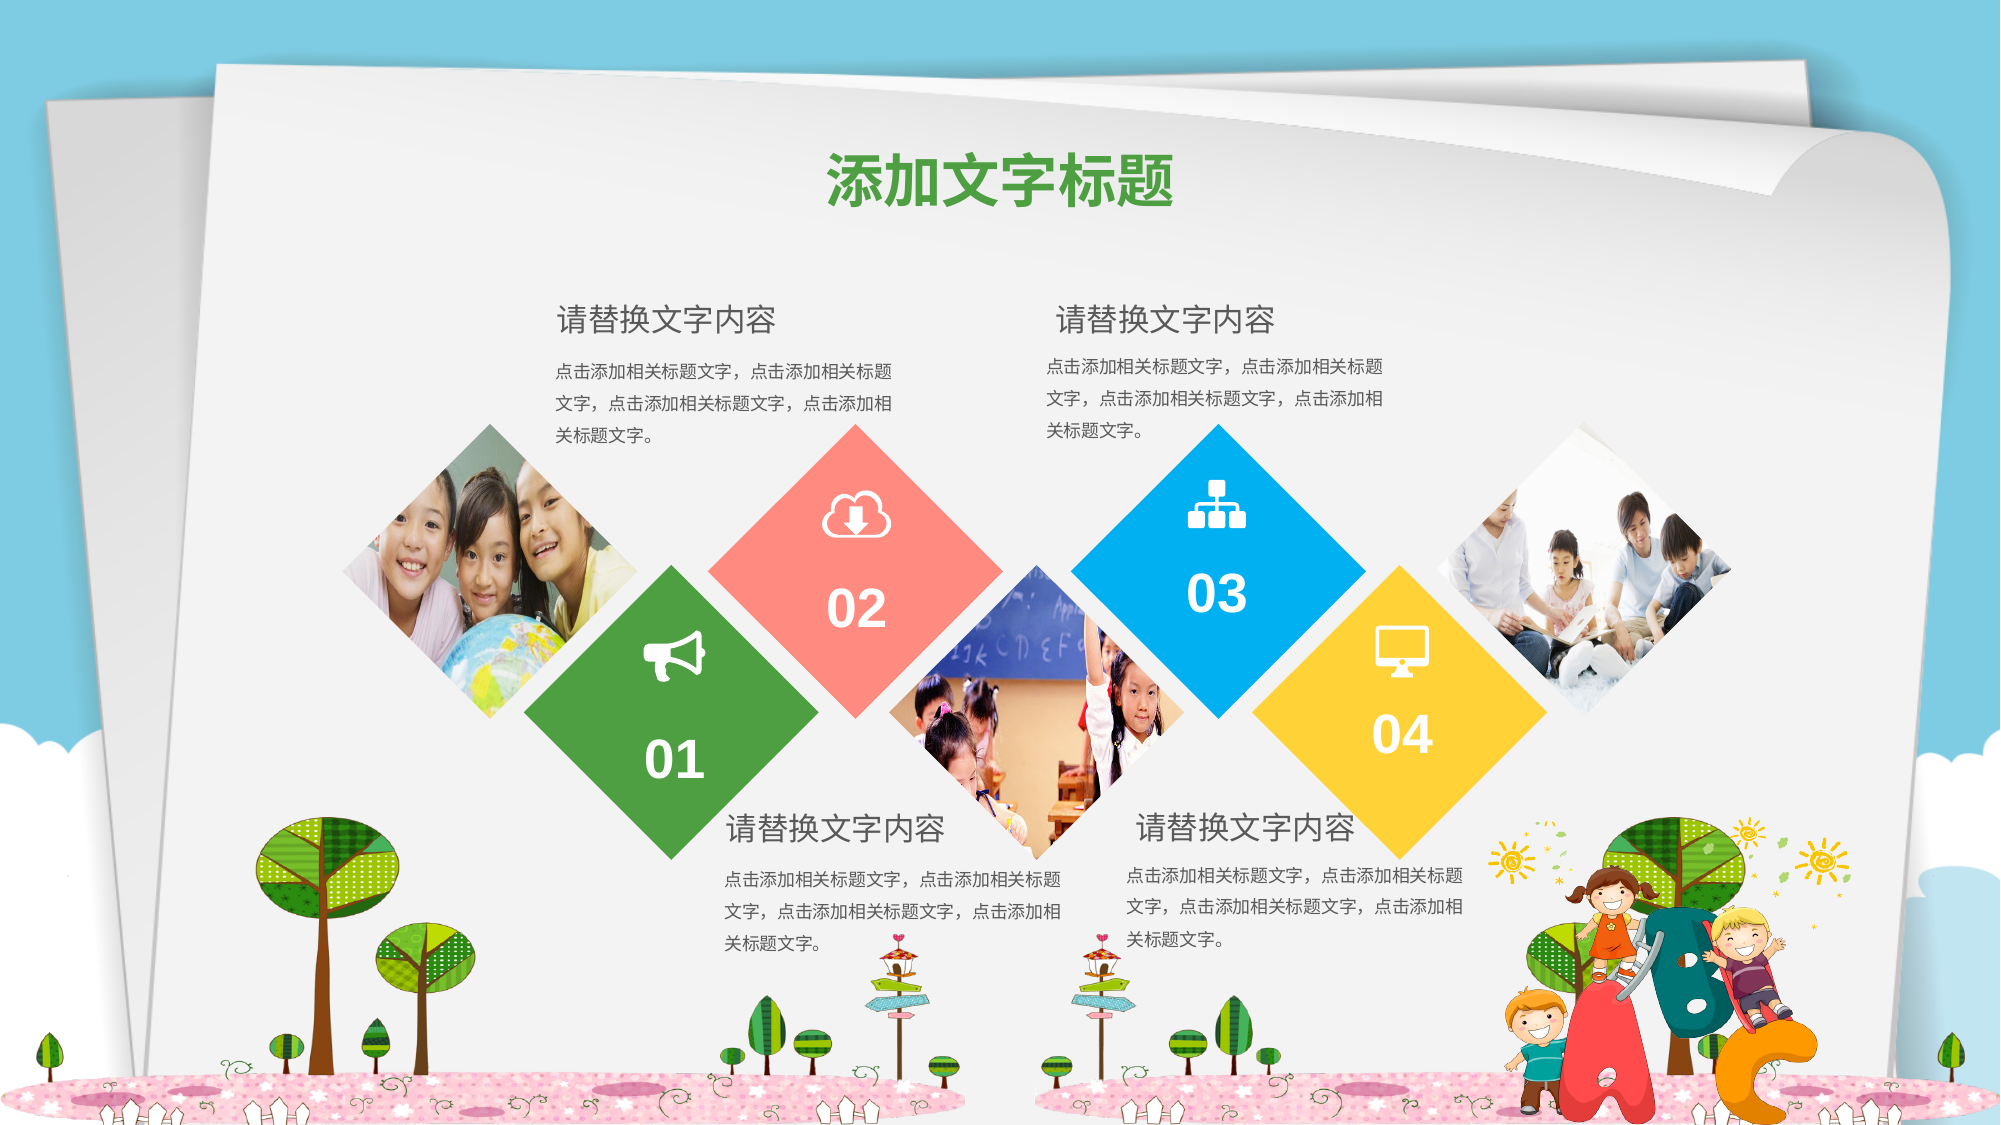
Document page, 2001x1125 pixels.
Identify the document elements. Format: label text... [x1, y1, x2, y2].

text_box [523, 564, 819, 860]
text_box 01 [611, 716, 738, 798]
text_box [643, 630, 706, 682]
text_box 02 [793, 564, 920, 646]
text_box 点击添加相关标题文字，点击添加相关标题文字，点击添加相关标题文字，点击添加相关标题文字。 [540, 342, 919, 454]
text_box 点击添加相关标题文字，点击添加相关标题文字，点击添加相关标题文字，点击添加相关标题文字。 [1111, 846, 1490, 957]
text_box [1252, 564, 1548, 846]
text_box 请替换文字内容 [1040, 292, 1291, 345]
text_box 请替换文字内容 [1120, 800, 1371, 853]
picture [0, 0, 2000, 1125]
text_box [822, 490, 892, 538]
text_box 点击添加相关标题文字，点击添加相关标题文字，点击添加相关标题文字，点击添加相关标题文字。 [709, 850, 1088, 962]
text_box [1070, 449, 1367, 719]
text_box [342, 423, 638, 719]
text_box 请替换文字内容 [542, 292, 793, 346]
text_box 03 [1153, 549, 1280, 632]
text_box 添加文字标题 [249, 132, 1750, 236]
text_box [889, 564, 1185, 850]
text_box [1187, 479, 1246, 529]
text_box [707, 454, 1004, 719]
text_box 请替换文字内容 [710, 801, 962, 854]
text_box [1436, 421, 1732, 717]
text_box 点击添加相关标题文字，点击添加相关标题文字，点击添加相关标题文字，点击添加相关标题文字。 [1031, 337, 1410, 449]
text_box 04 [1339, 690, 1466, 772]
text_box [1375, 625, 1429, 678]
